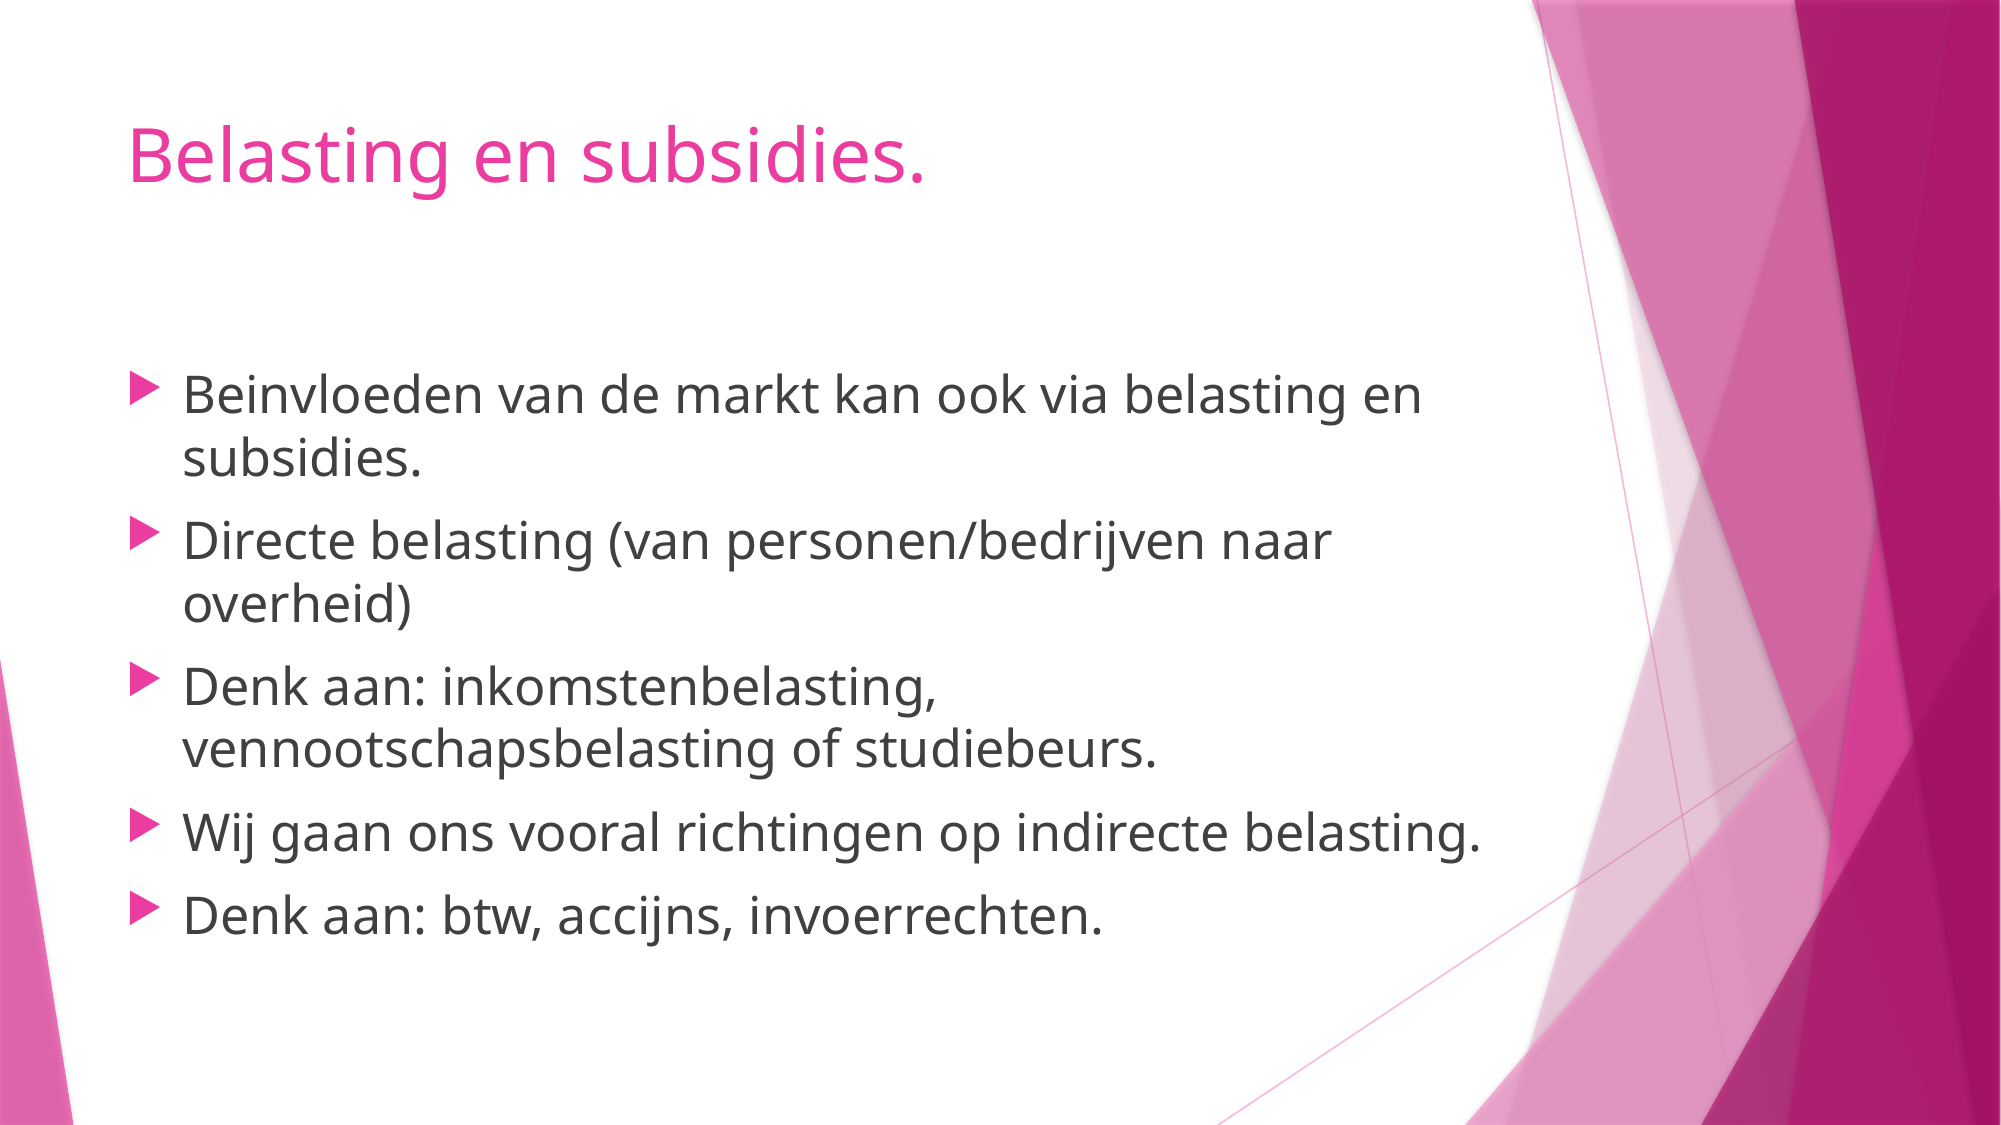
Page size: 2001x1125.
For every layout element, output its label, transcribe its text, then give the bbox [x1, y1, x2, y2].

title Belasting en subsidies. [111, 99, 1522, 317]
list Beinvloeden van de markt kan ook via belasting en subsidies. Directe belasting (van personen/bedrijven naar overheid) Denk aan: inkomstenbelasting, vennootschapsbelasting of studiebeurs. Wij gaan ons vooral richtingen op indirecte belasting. Denk aan: btw, accijns, invoerrechten. [111, 354, 1522, 992]
